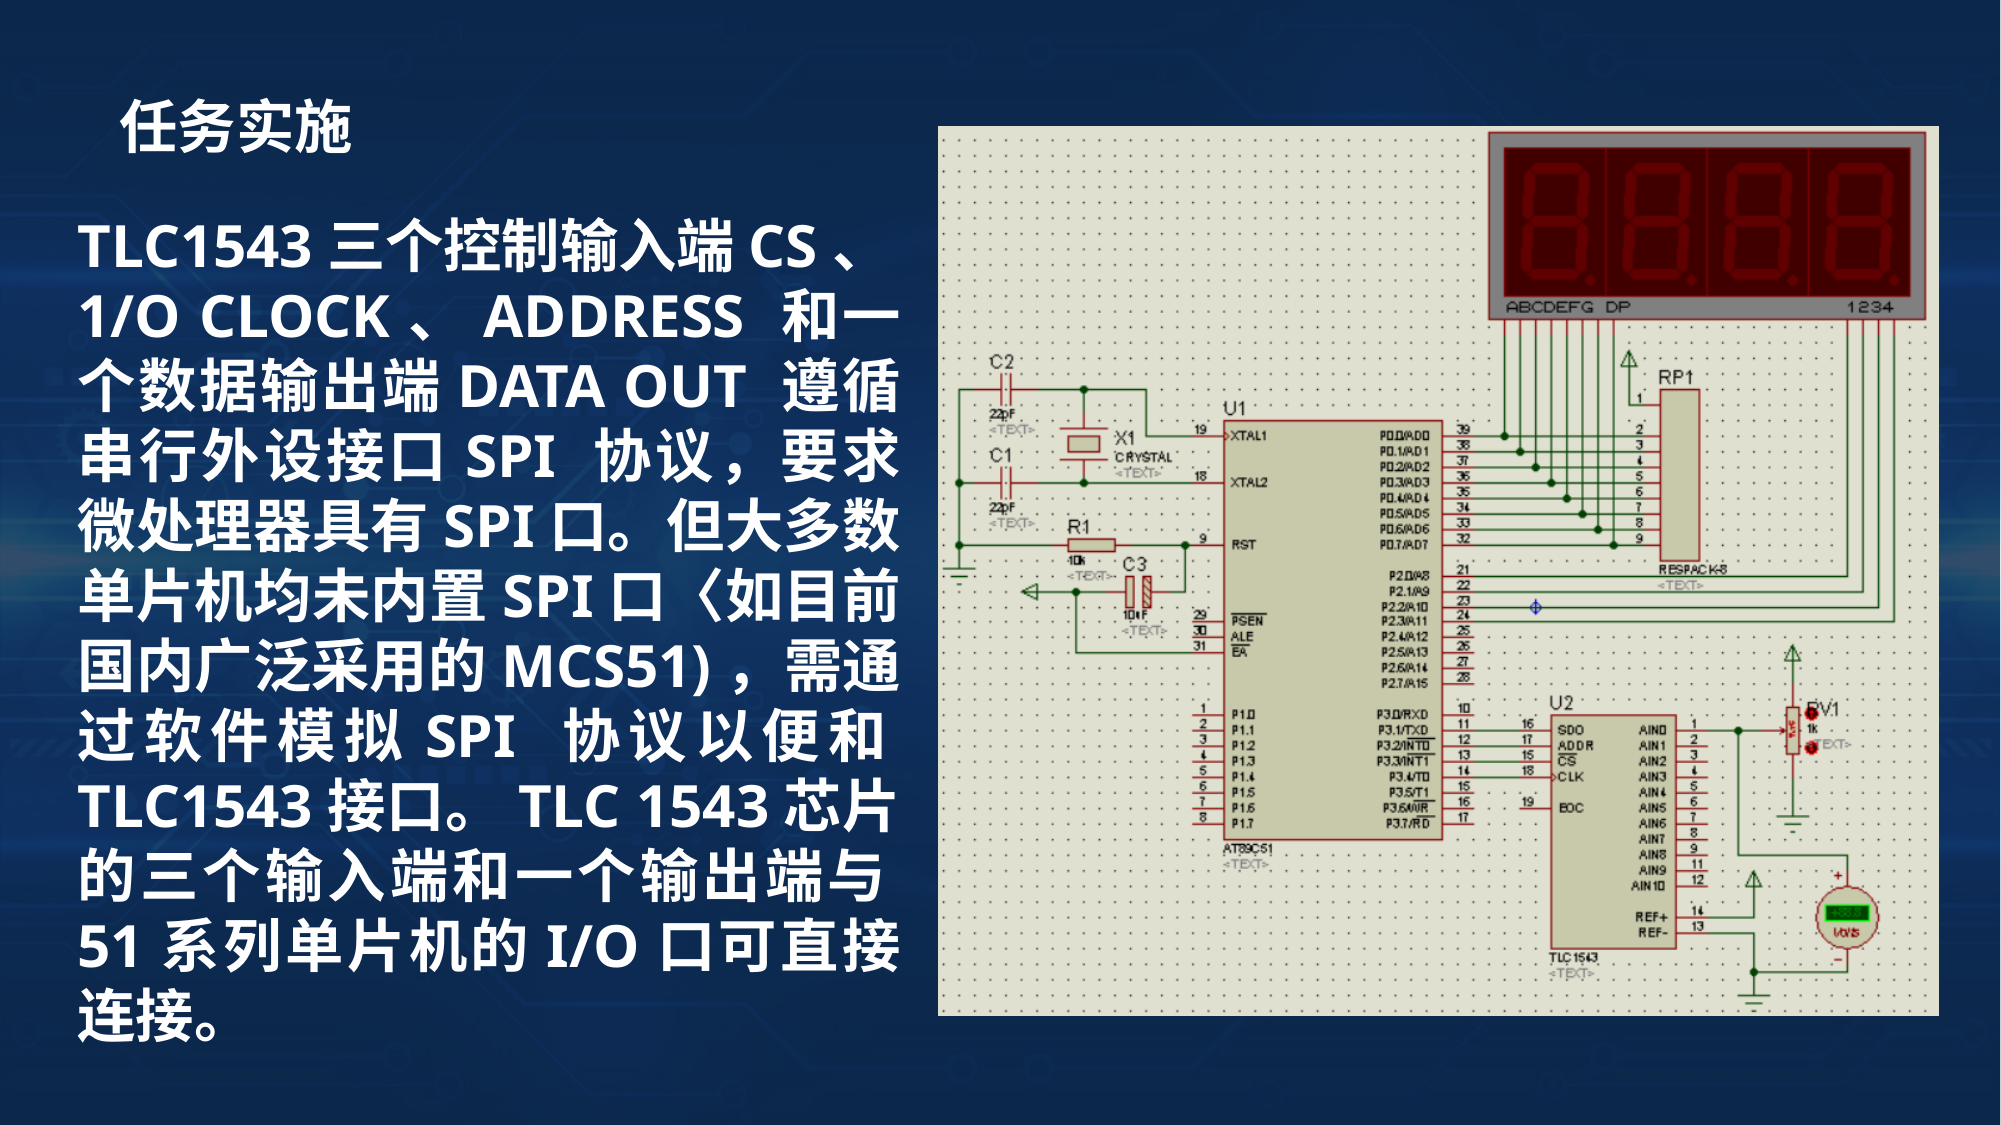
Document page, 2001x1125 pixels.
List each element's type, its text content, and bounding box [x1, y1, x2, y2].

text_box TLC1543三个控制输入端CS、1/O CLOCK、ADDRESS 和一个数据输出端DATA OUT 遵循串行外设接口SPI 协议，要求微处理器具有SPI口。但大多数单片机均未内置SPI口〈如目前国内广泛采用的MCS51)，需通过软件模拟SPI 协议以便和TLC1543接口。TLC 1543芯片的三个输入端和一个输出端与51系列单片机的I/O口可直接连接。 [63, 201, 916, 1056]
picture [937, 125, 1939, 1016]
text_box 任务实施 [104, 83, 939, 168]
